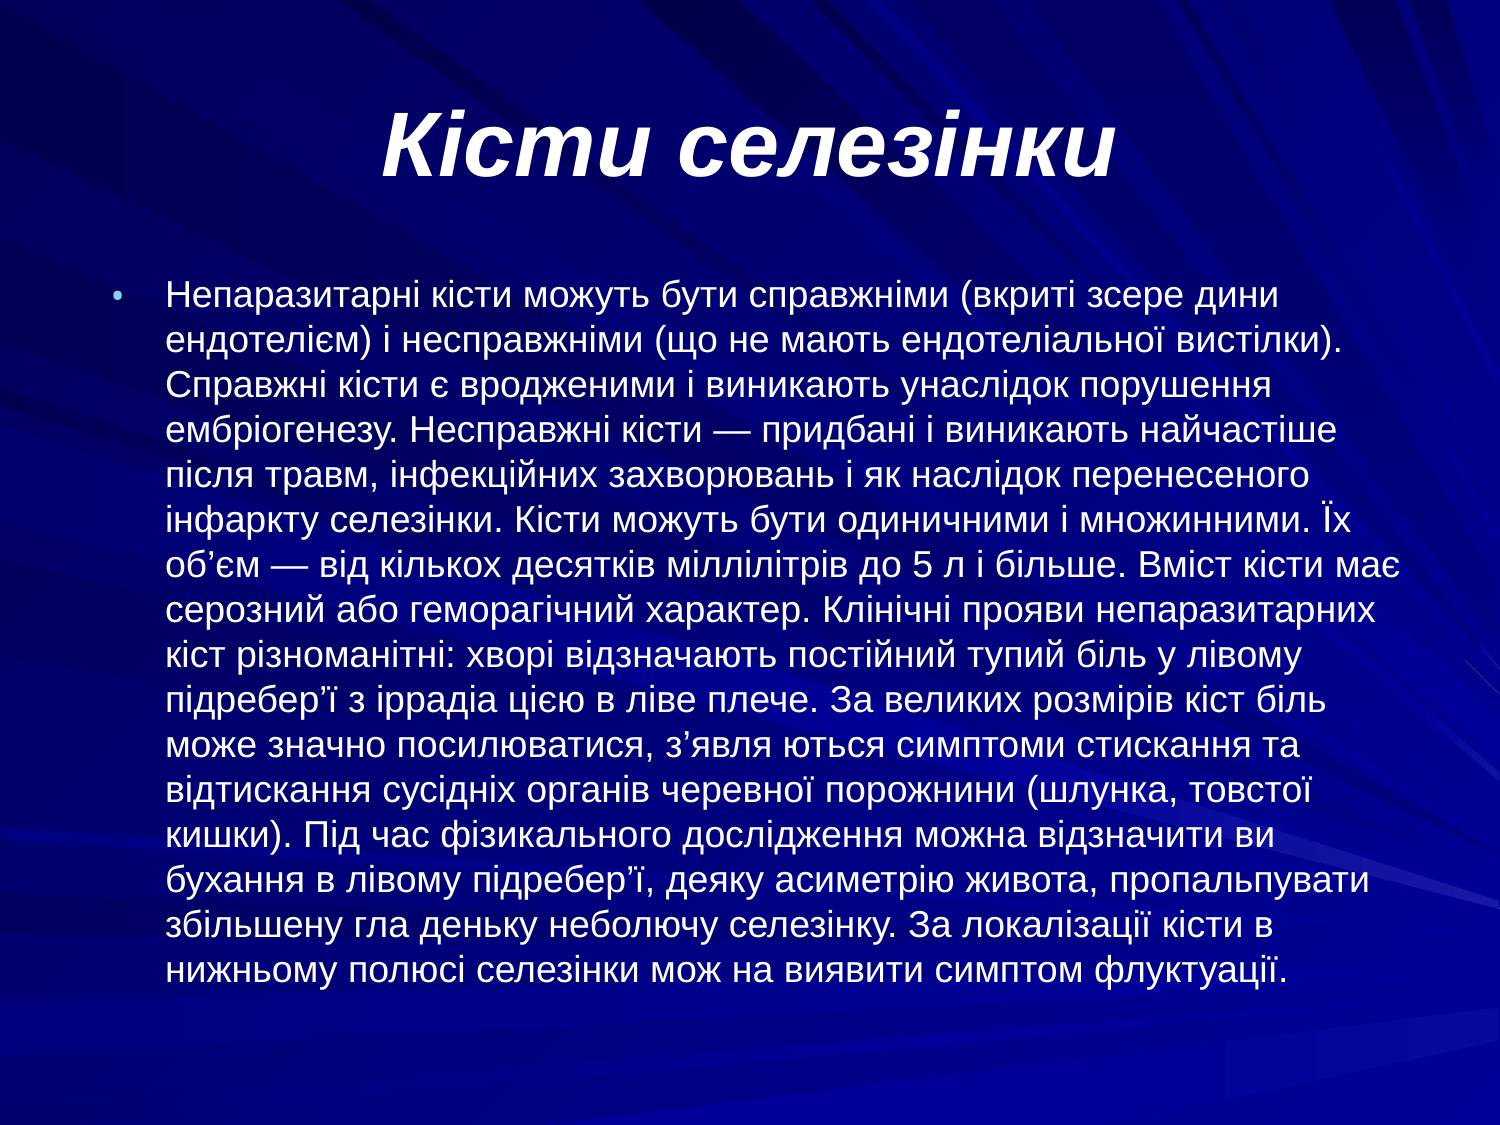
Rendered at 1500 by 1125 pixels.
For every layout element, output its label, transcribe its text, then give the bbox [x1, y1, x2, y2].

list Непаразитарні кісти можуть бути справжніми (вкриті зсере дини ендотелієм) і несправжніми (що не мають ендотеліальної вистілки). Справжні кісти є вродженими і виникають унаслідок порушення ембріогенезу. Несправжні кісти — придбані і виникають найчастіше після травм, інфекційних захворювань і як наслідок перенесеного інфаркту селезінки. Кісти можуть бути одиничними і множинними. Їх об’єм — від кількох десятків міллілітрів до 5 л і більше. Вміст кісти має серозний або геморагічний характер. Клінічні прояви непаразитарних кіст різноманітні: хворі відзначають постійний тупий біль у лівому підребер’ї з іррадіа цією в ліве плече. За великих розмірів кіст біль може значно посилюватися, з’явля ються симптоми стискання та відтискання сусідніх органів черевної порожнини (шлунка, товстої кишки). Під час фізикального дослідження можна відзначити ви бухання в лівому підребер’ї, деяку асиметрію живота, пропальпувати збільшену гла деньку неболючу селезінку. За локалізації кісти в нижньому полюсі селезінки мож на виявити симптом флуктуації. [75, 262, 1425, 1006]
title Кісти селезінки [75, 45, 1425, 234]
